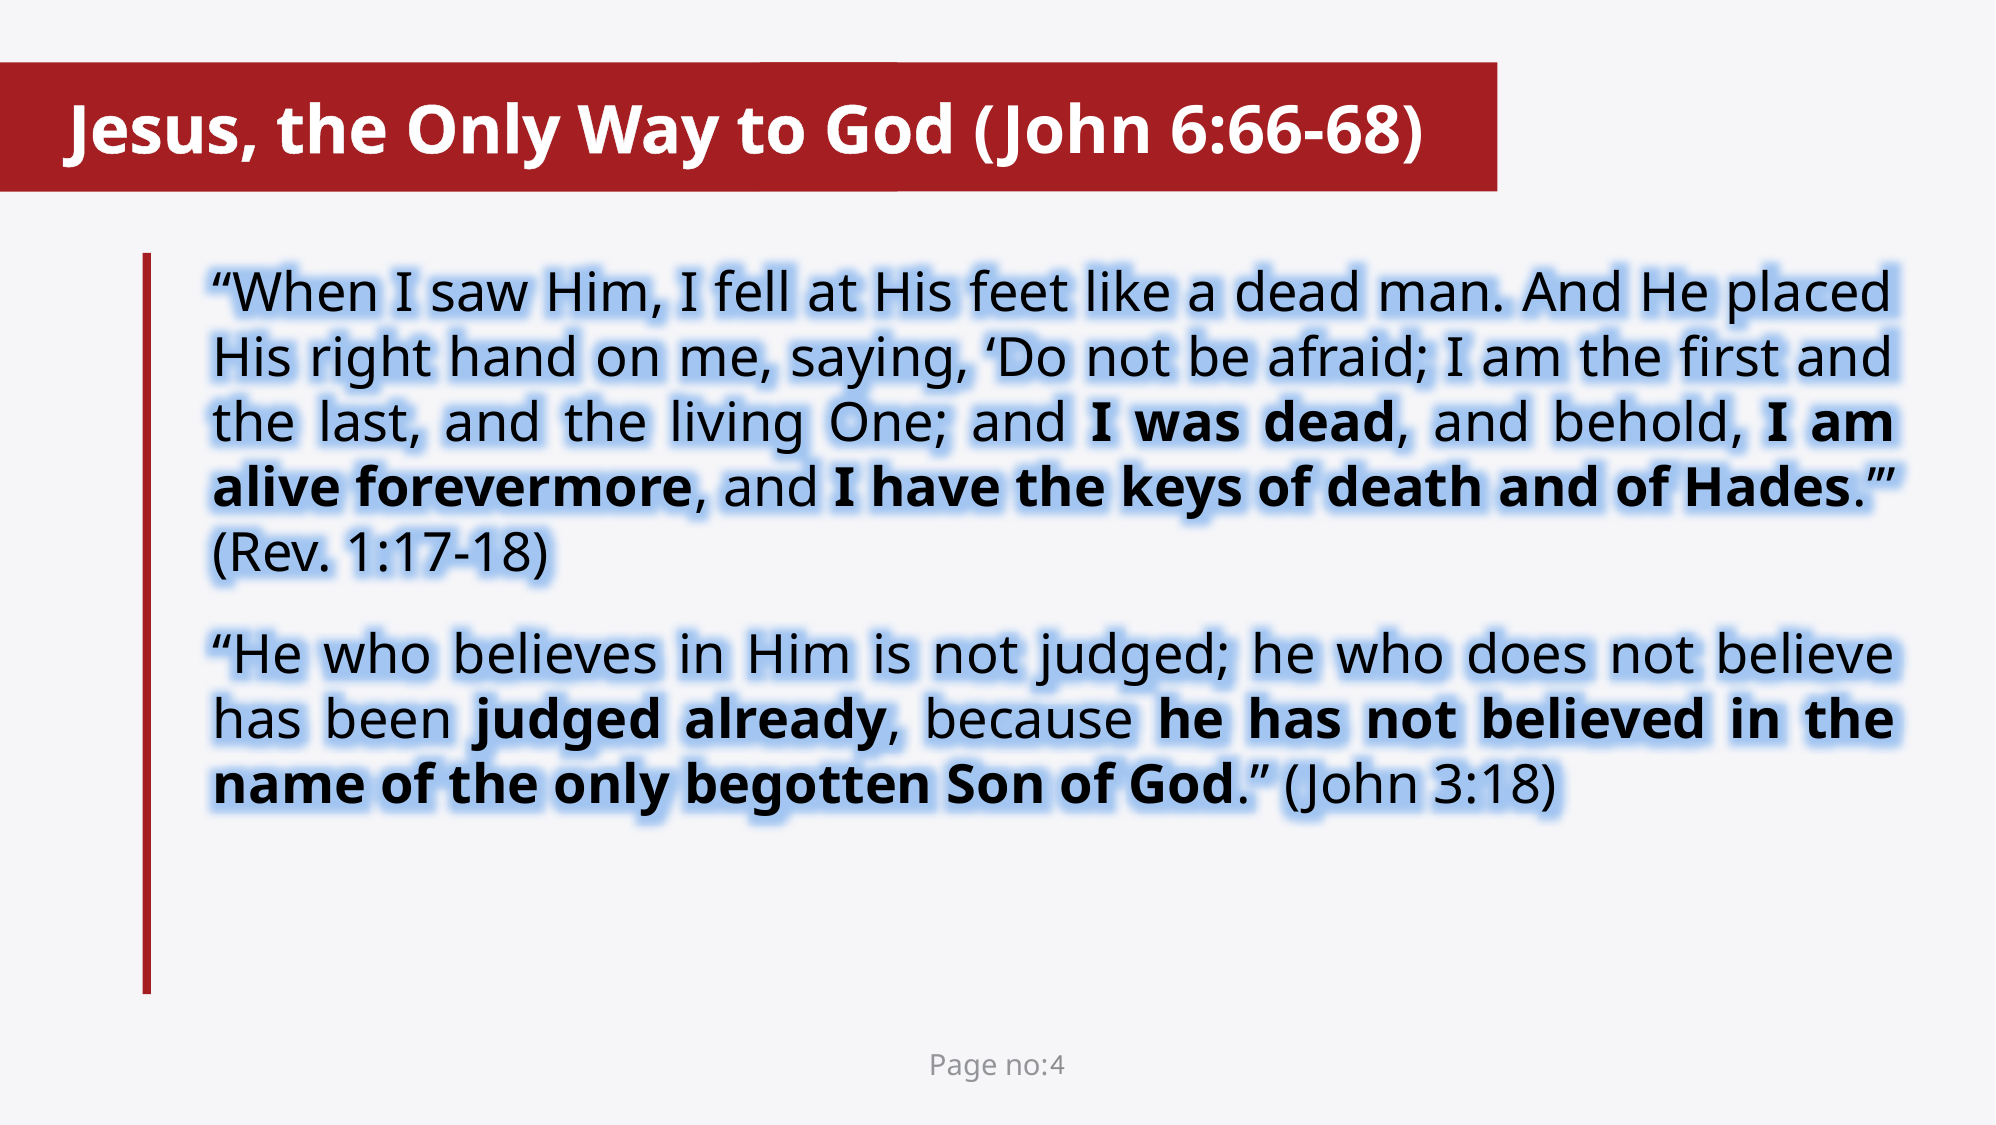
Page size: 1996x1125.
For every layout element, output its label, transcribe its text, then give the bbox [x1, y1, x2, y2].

text_box “When I saw Him, I fell at His feet like a dead man. And He placed His right hand on me, saying, ‘Do not be afraid; I am the first and the last, and the living One; and I was dead, and behold, I am alive forevermore, and I have the keys of death and of Hades.’” (Rev. 1:17-18) [198, 249, 1911, 590]
text_box “He who believes in Him is not judged; he who does not believe has been judged already, because he has not believed in the name of the only begotten Son of God.” (John 3:18) [198, 612, 1911, 823]
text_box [1, 62, 1598, 192]
